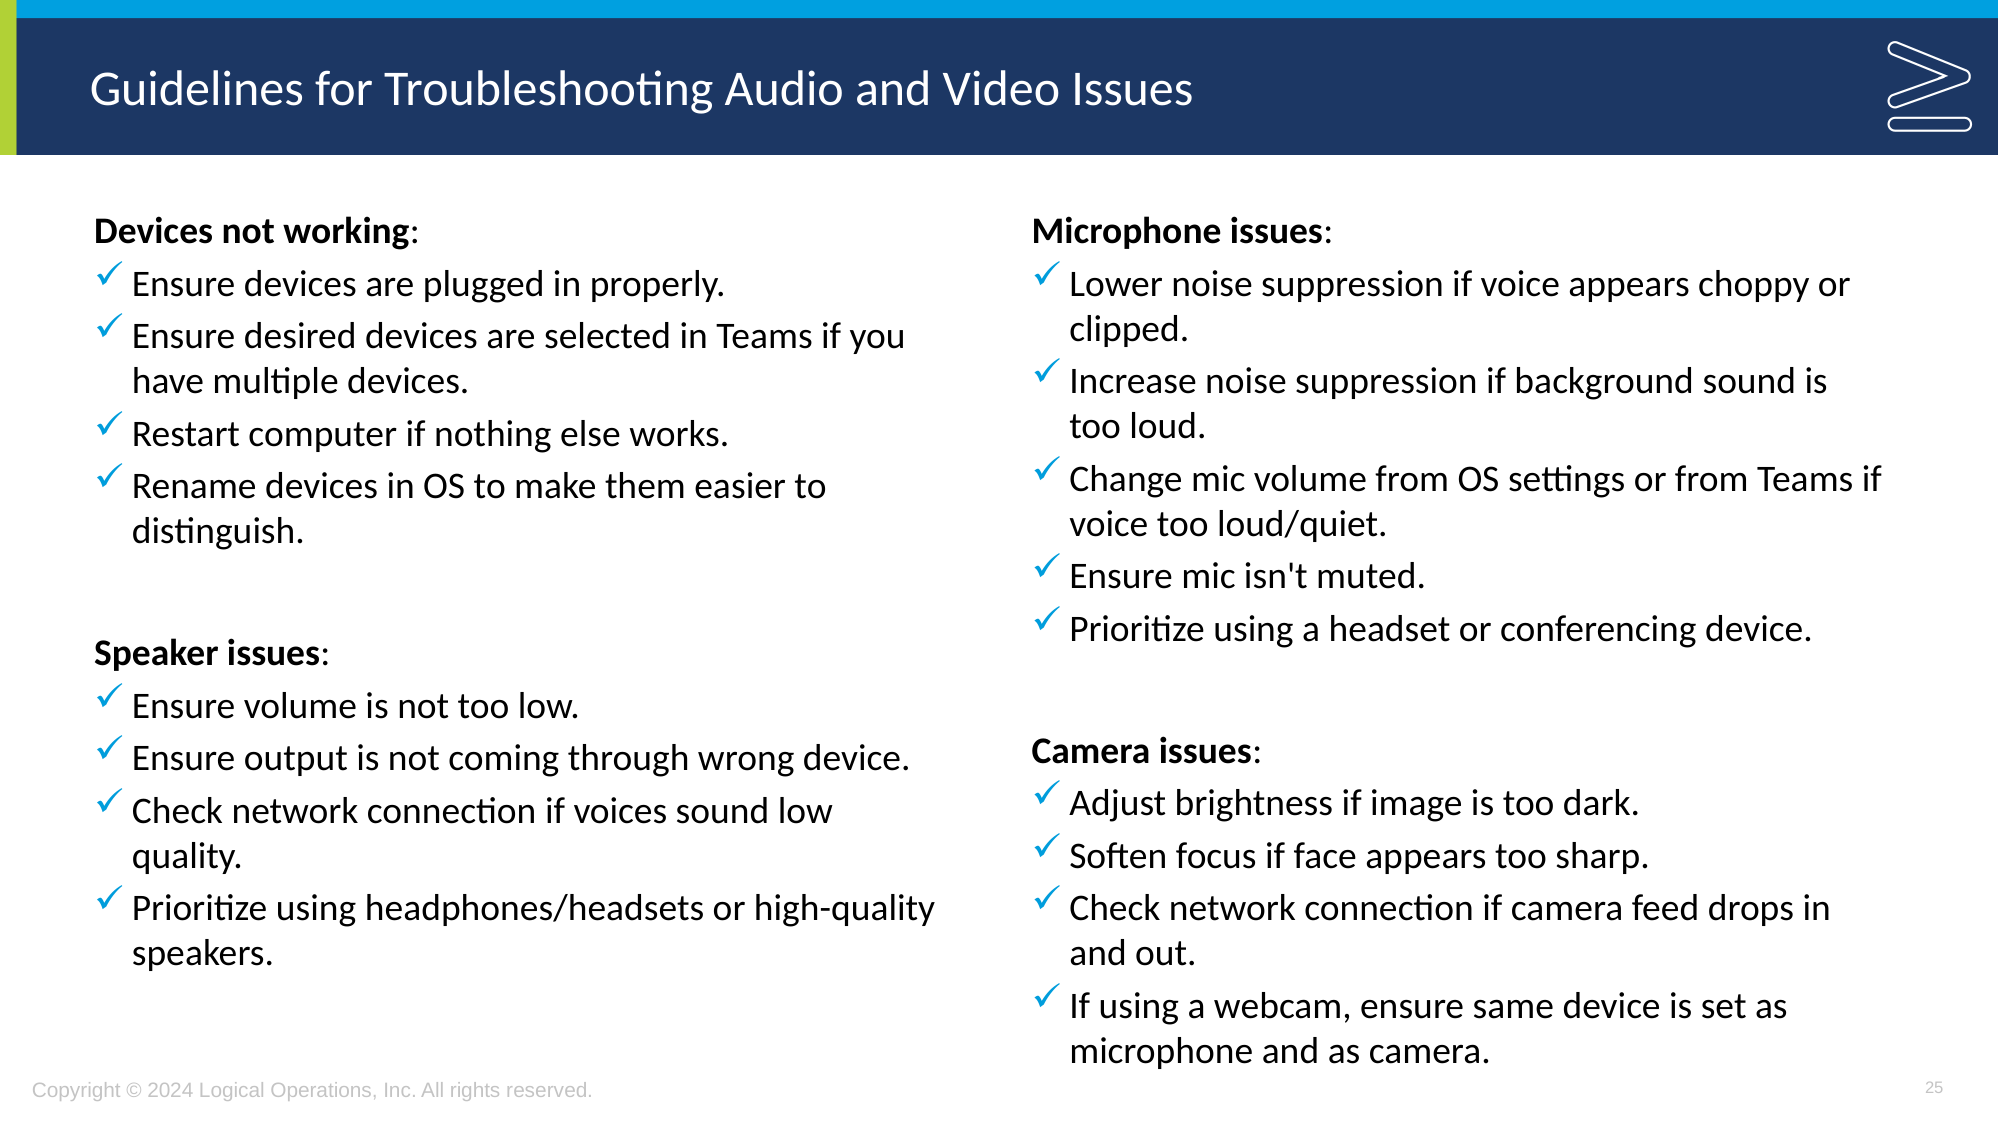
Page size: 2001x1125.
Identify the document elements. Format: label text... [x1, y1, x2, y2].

list Microphone issues: Lower noise suppression if voice appears choppy or clipped. Increase noise suppression if background sound is too loud. Change mic volume from OS settings or from Teams if voice too loud/quiet. Ensure mic isn't muted. Prioritize using a headset or conferencing device. Camera issues: Adjust brightness if image is too dark. Soften focus if face appears too sharp. Check network connection if camera feed drops in and out. If using a webcam, ensure same device is set as microphone and as camera. [1016, 198, 1900, 942]
picture [0, 0, 74, 155]
title Guidelines for Troubleshooting Audio and Video Issues [74, 16, 1850, 155]
picture [1850, 19, 1998, 155]
list Devices not working: Ensure devices are plugged in properly. Ensure desired devices are selected in Teams if you have multiple devices. Restart computer if nothing else works. Rename devices in OS to make them easier to distinguish. Speaker issues: Ensure volume is not too low. Ensure output is not coming through wrong device. Check network connection if voices sound low quality. Prioritize using headphones/headsets or high-quality speakers. [79, 198, 963, 942]
slide_number 25 [1491, 1057, 1959, 1118]
